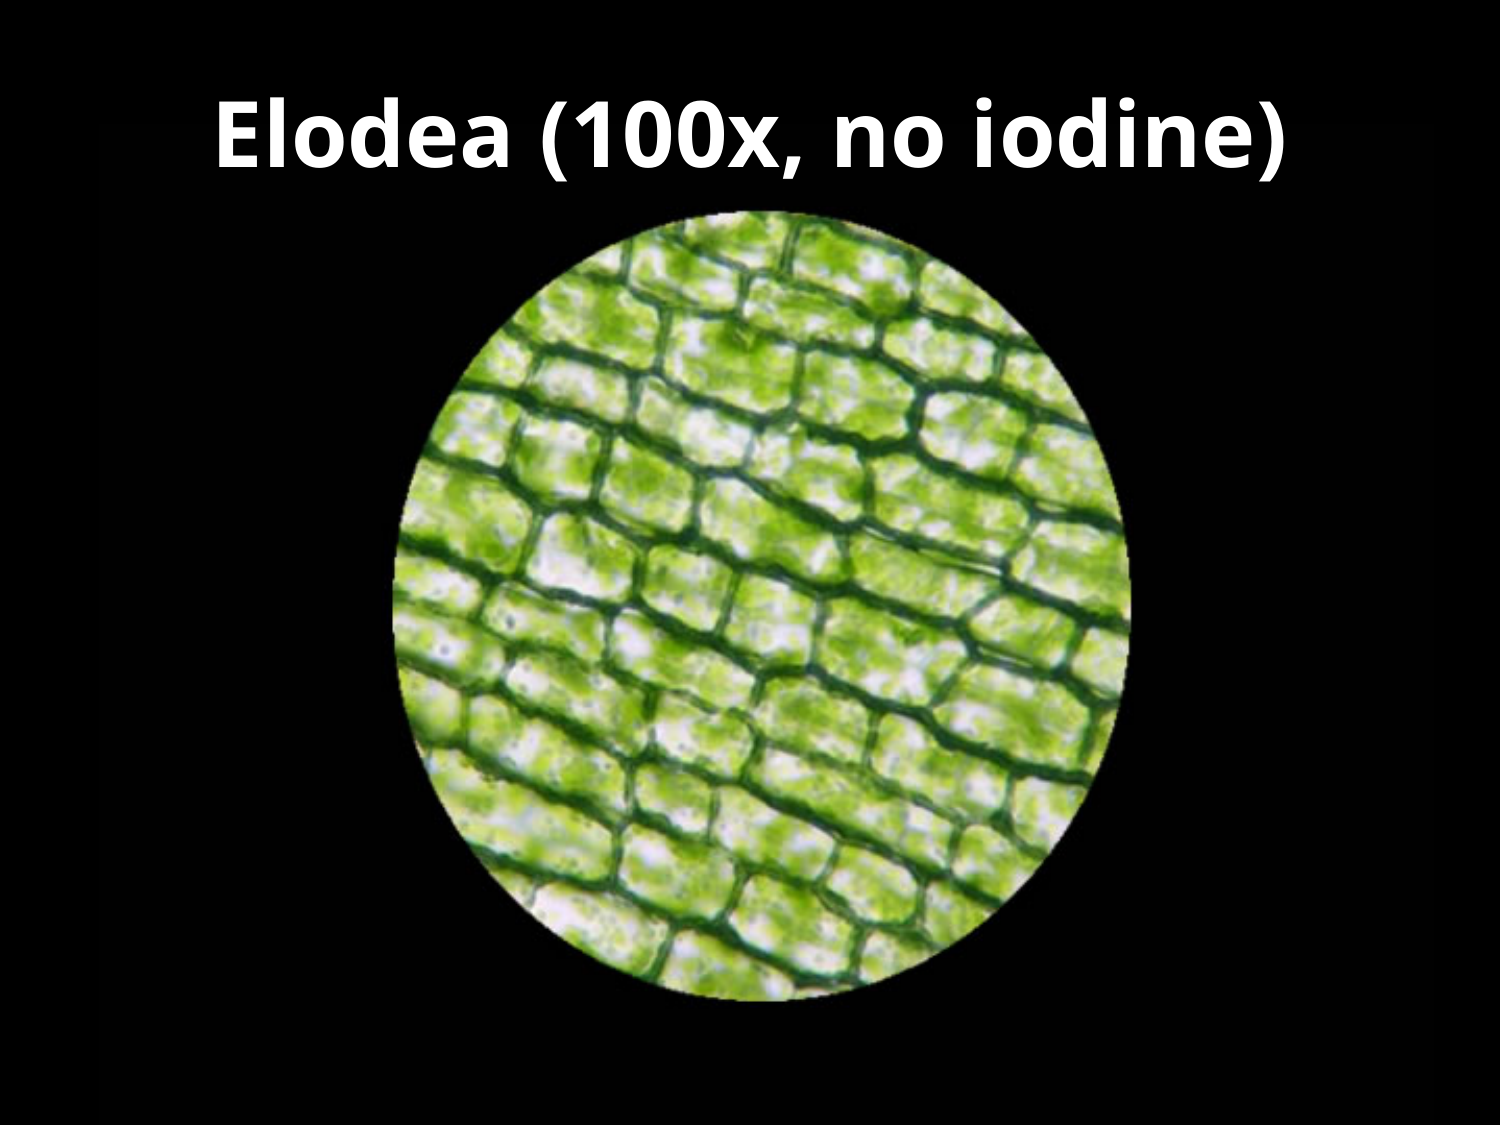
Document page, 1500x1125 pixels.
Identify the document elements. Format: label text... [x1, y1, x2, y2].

title Elodea (100x, no iodine) [74, 37, 1426, 226]
picture [99, 124, 1434, 1125]
